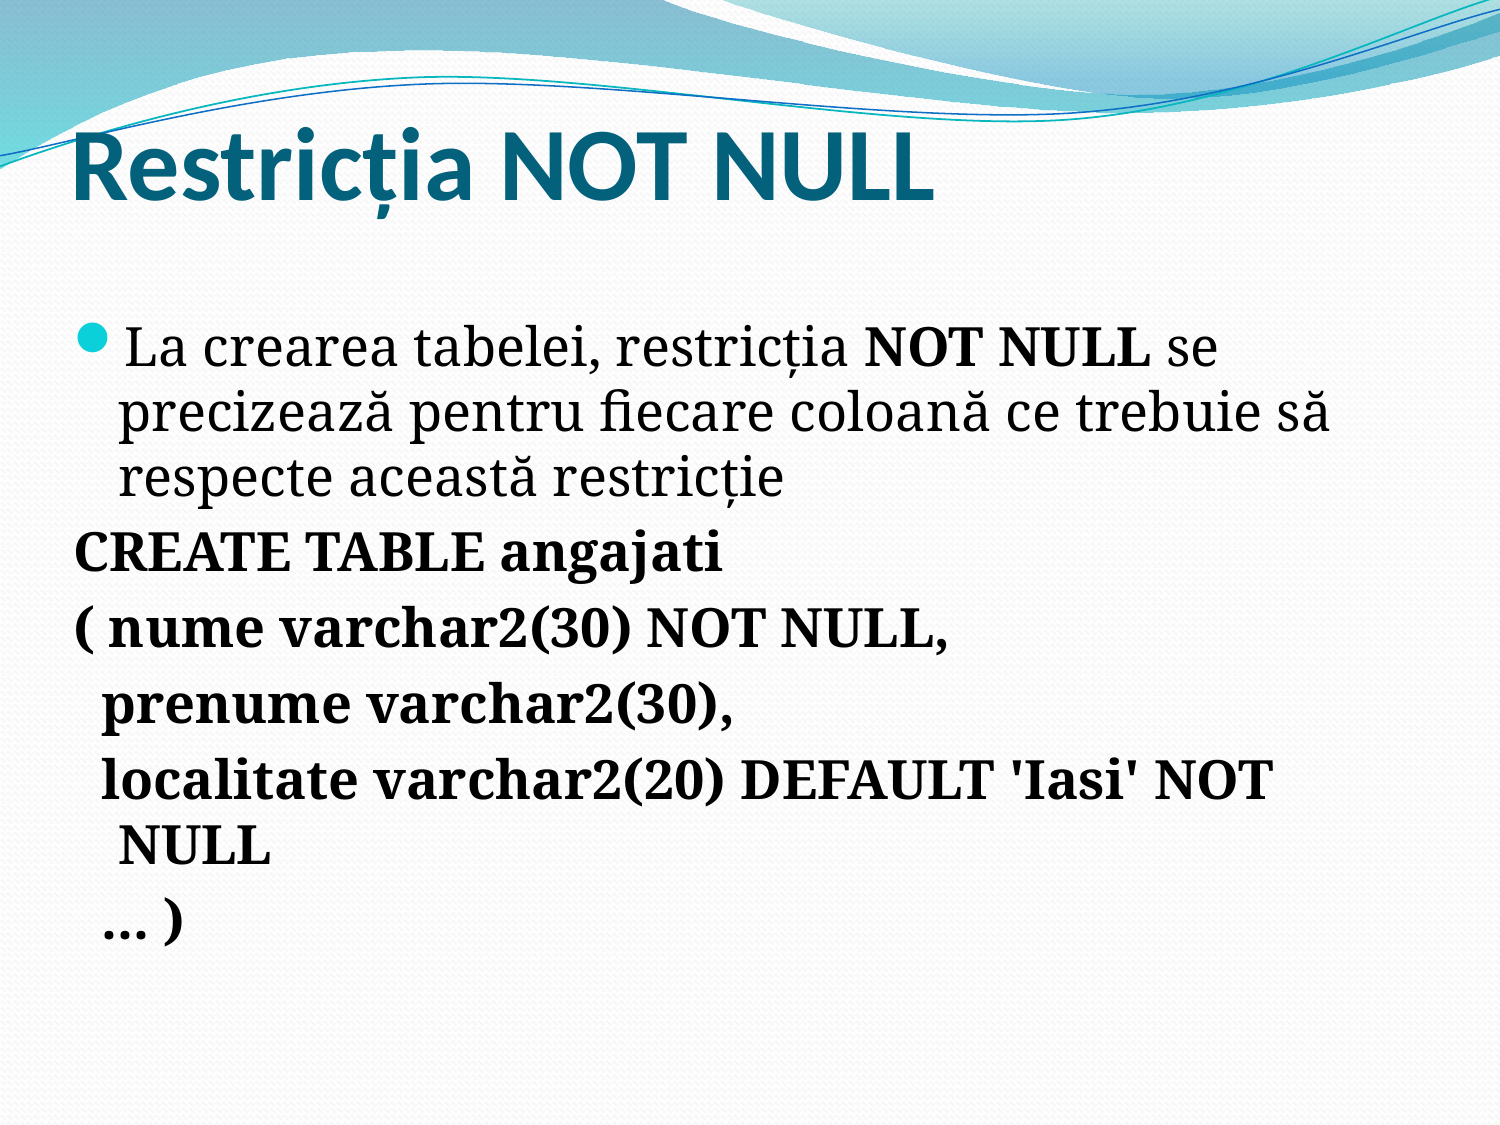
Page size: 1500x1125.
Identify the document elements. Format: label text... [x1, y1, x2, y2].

list La crearea tabelei, restricţia NOT NULL se precizează pentru fiecare coloană ce trebuie să respecte această restricţie CREATE TABLE angajati ( nume varchar2(30) NOT NULL, prenume varchar2(30), localitate varchar2(20) DEFAULT 'Iasi' NOT NULL ... ) [58, 304, 1409, 1025]
title Restricţia NOT NULL [70, 82, 1421, 221]
